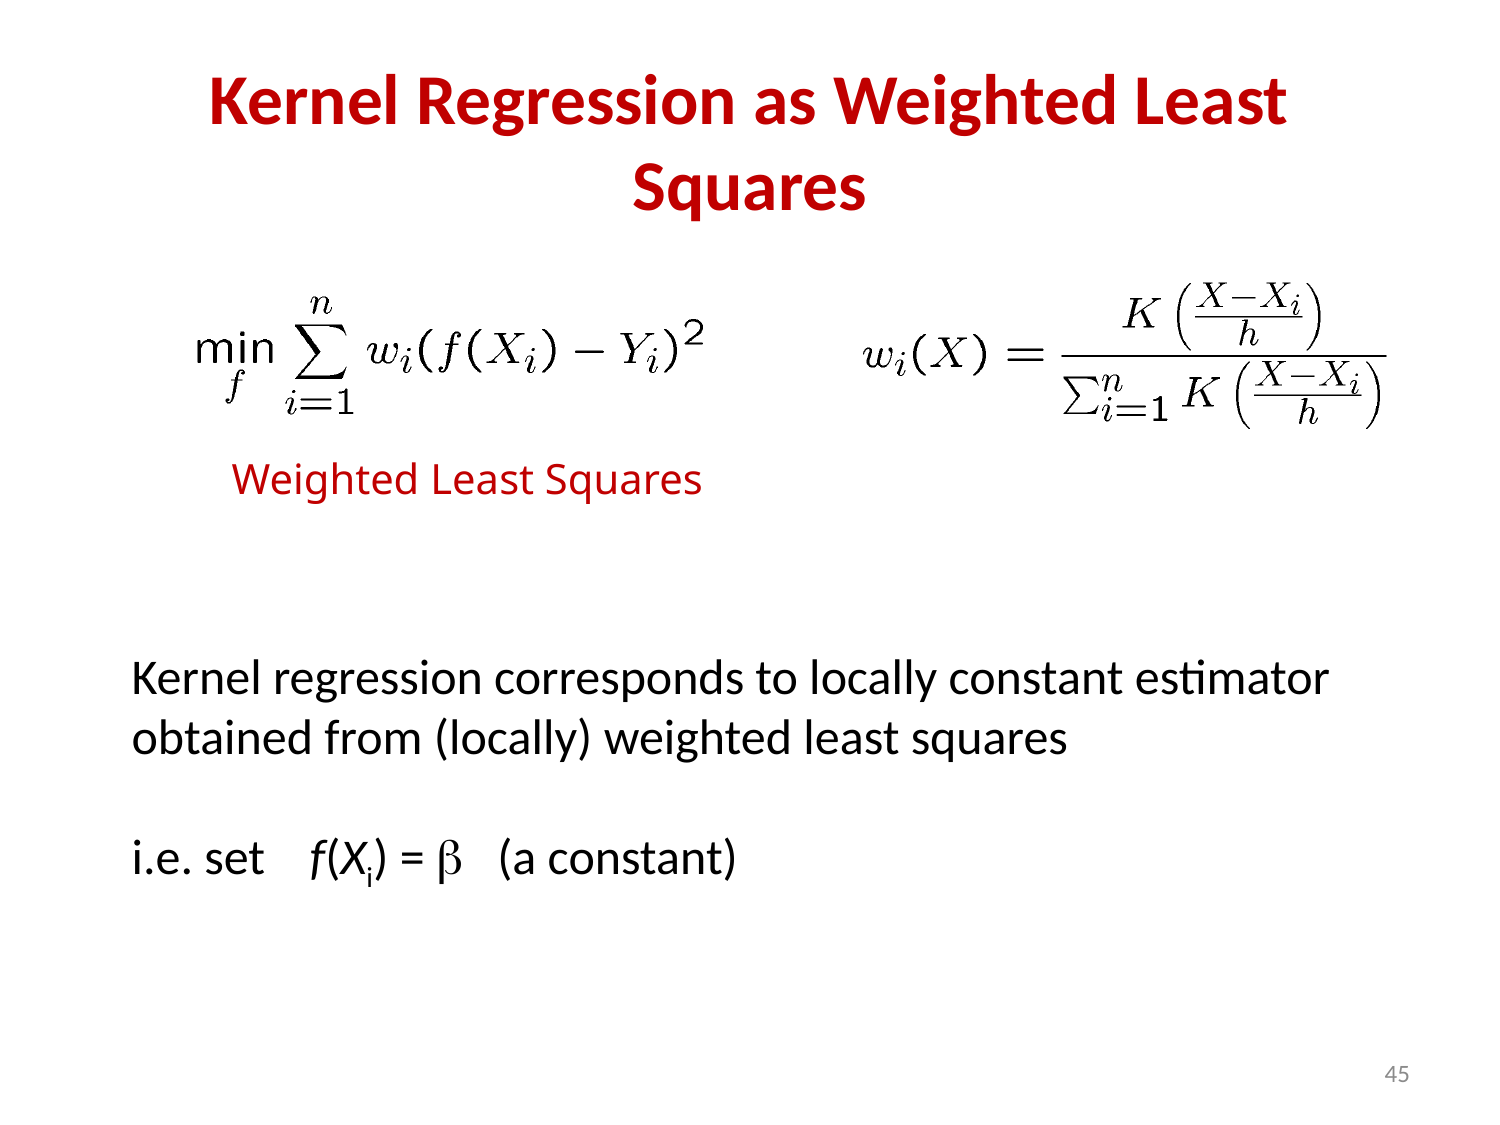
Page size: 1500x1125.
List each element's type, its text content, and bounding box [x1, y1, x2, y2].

picture [862, 280, 1388, 431]
title Kernel Regression as Weighted Least Squares [75, 45, 1425, 233]
text_box Kernel regression corresponds to locally constant estimator obtained from (locally) weighted least squares i.e. set f(Xi) = b (a constant) [116, 637, 1400, 901]
text_box Weighted Least Squares [216, 445, 719, 510]
picture [194, 294, 704, 415]
slide_number 45 [1074, 1042, 1425, 1103]
